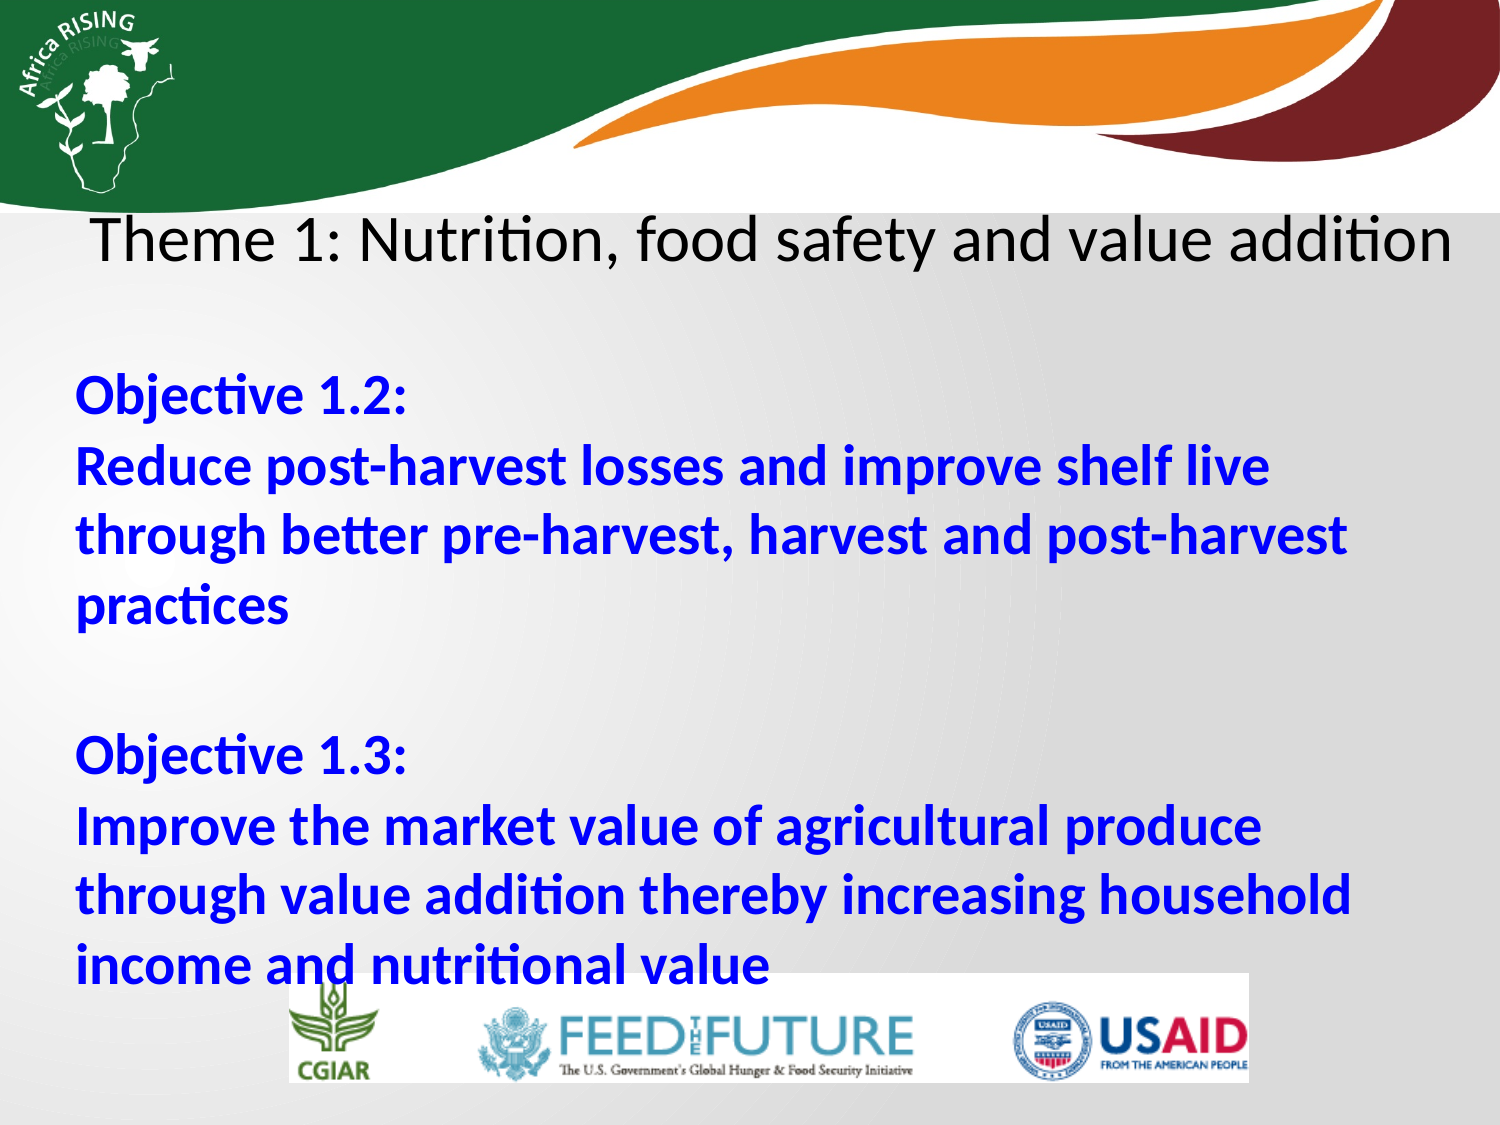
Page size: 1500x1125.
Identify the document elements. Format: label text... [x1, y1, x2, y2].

list Theme 1: Nutrition, food safety and value addition [37, 187, 1488, 313]
picture [289, 1013, 1249, 1083]
picture [0, 0, 1500, 213]
text_box Objective 1.2: Reduce post-harvest losses and improve shelf live through better pre-harvest, harvest and post-harvest practices Objective 1.3: Improve the market value of agricultural produce through value addition thereby increasing household income and nutritional value [4, 312, 1500, 1013]
